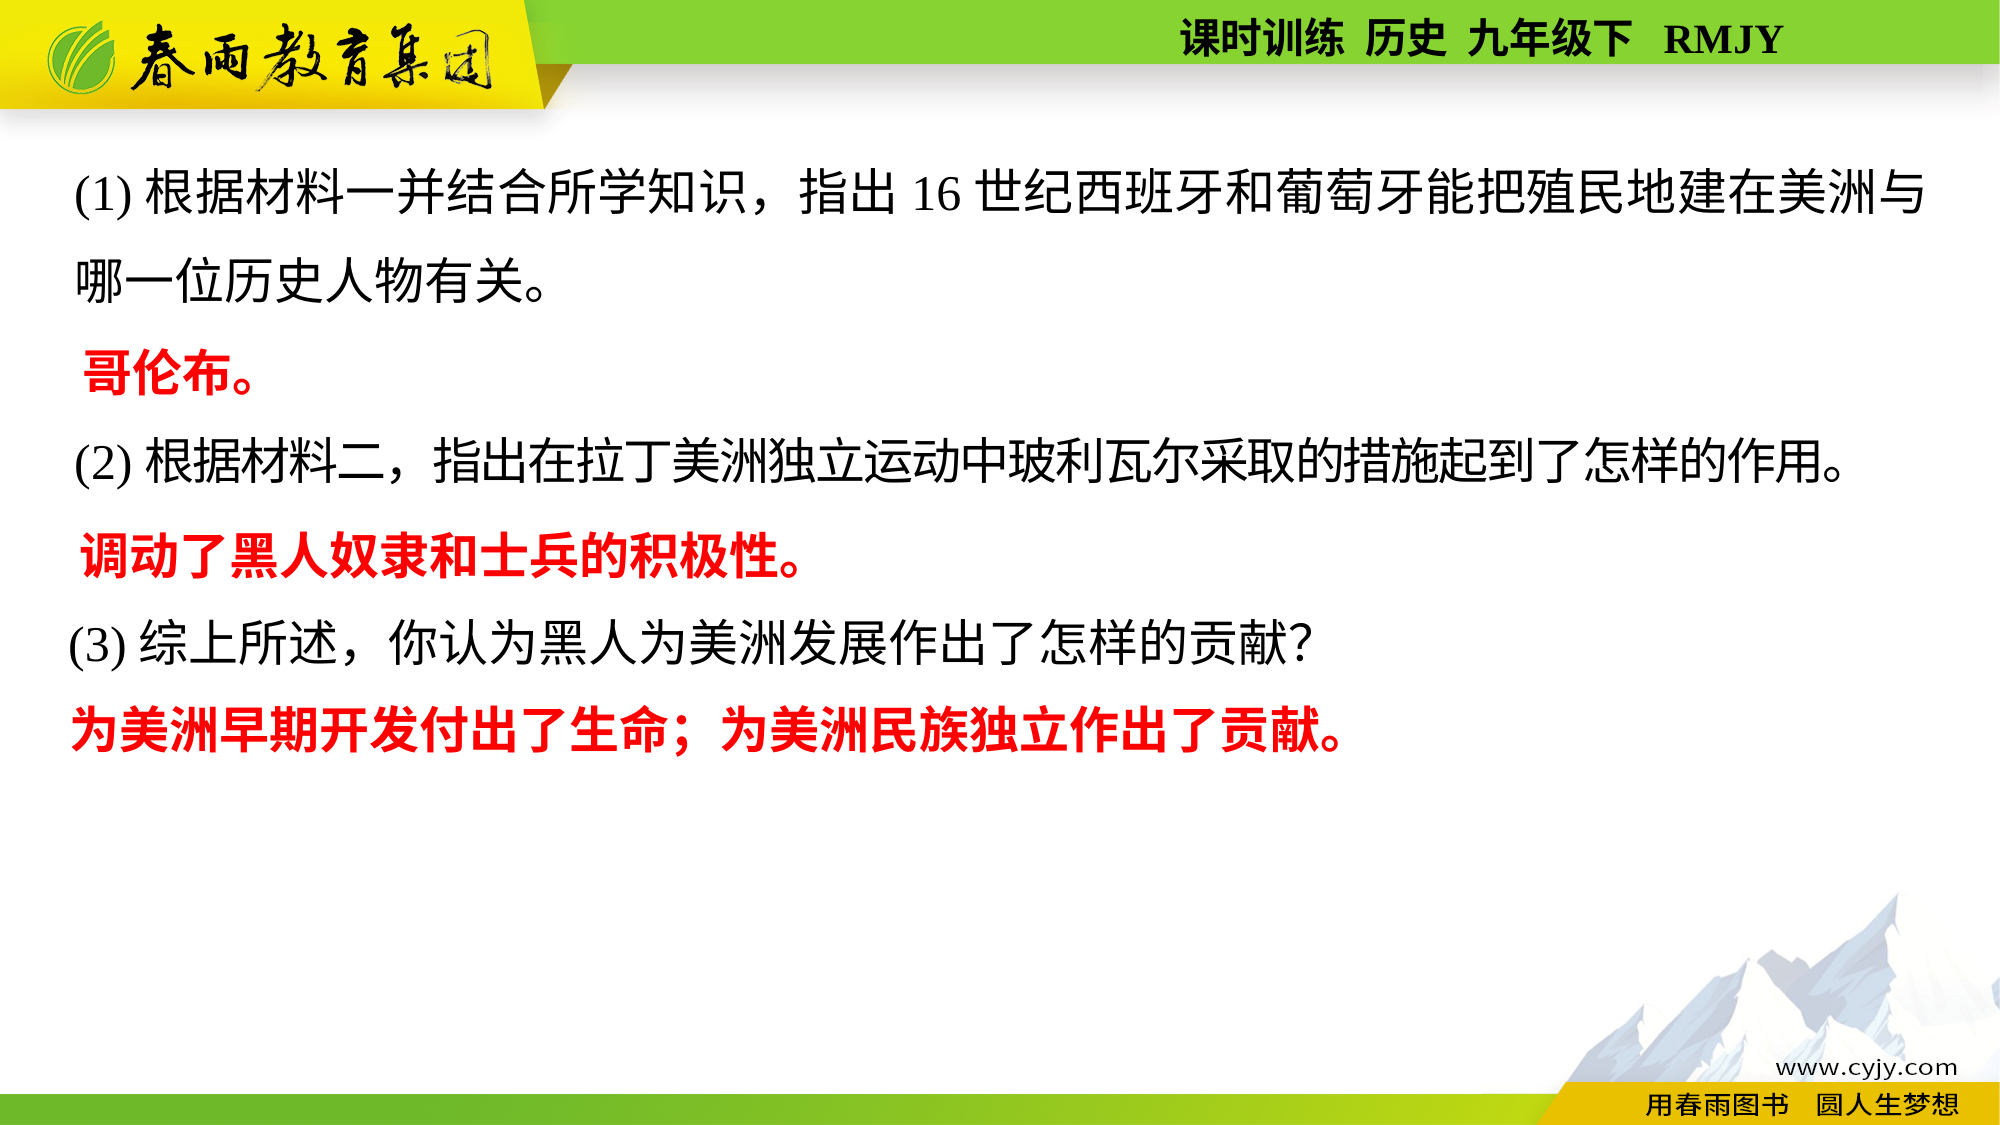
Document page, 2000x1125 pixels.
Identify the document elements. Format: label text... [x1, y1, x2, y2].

picture [0, 0, 2000, 1125]
text_box 调动了黑人奴隶和士兵的积极性。 [64, 487, 845, 574]
text_box 哥伦布。 [67, 304, 298, 409]
text_box 为美洲早期开发付出了生命；为美洲民族独立作出了贡献。 [54, 661, 1488, 767]
list (1)根据材料一并结合所学知识，指出16世纪西班牙和葡萄牙能把殖民地建在美洲与哪一位历史人物有关。 (2)根据材料二，指出在拉丁美洲独立运动中玻利瓦尔采取的措施起到了怎样的作用。 [59, 122, 1944, 502]
text_box (3)综上所述，你认为黑人为美洲发展作出了怎样的贡献？ [53, 574, 1487, 679]
